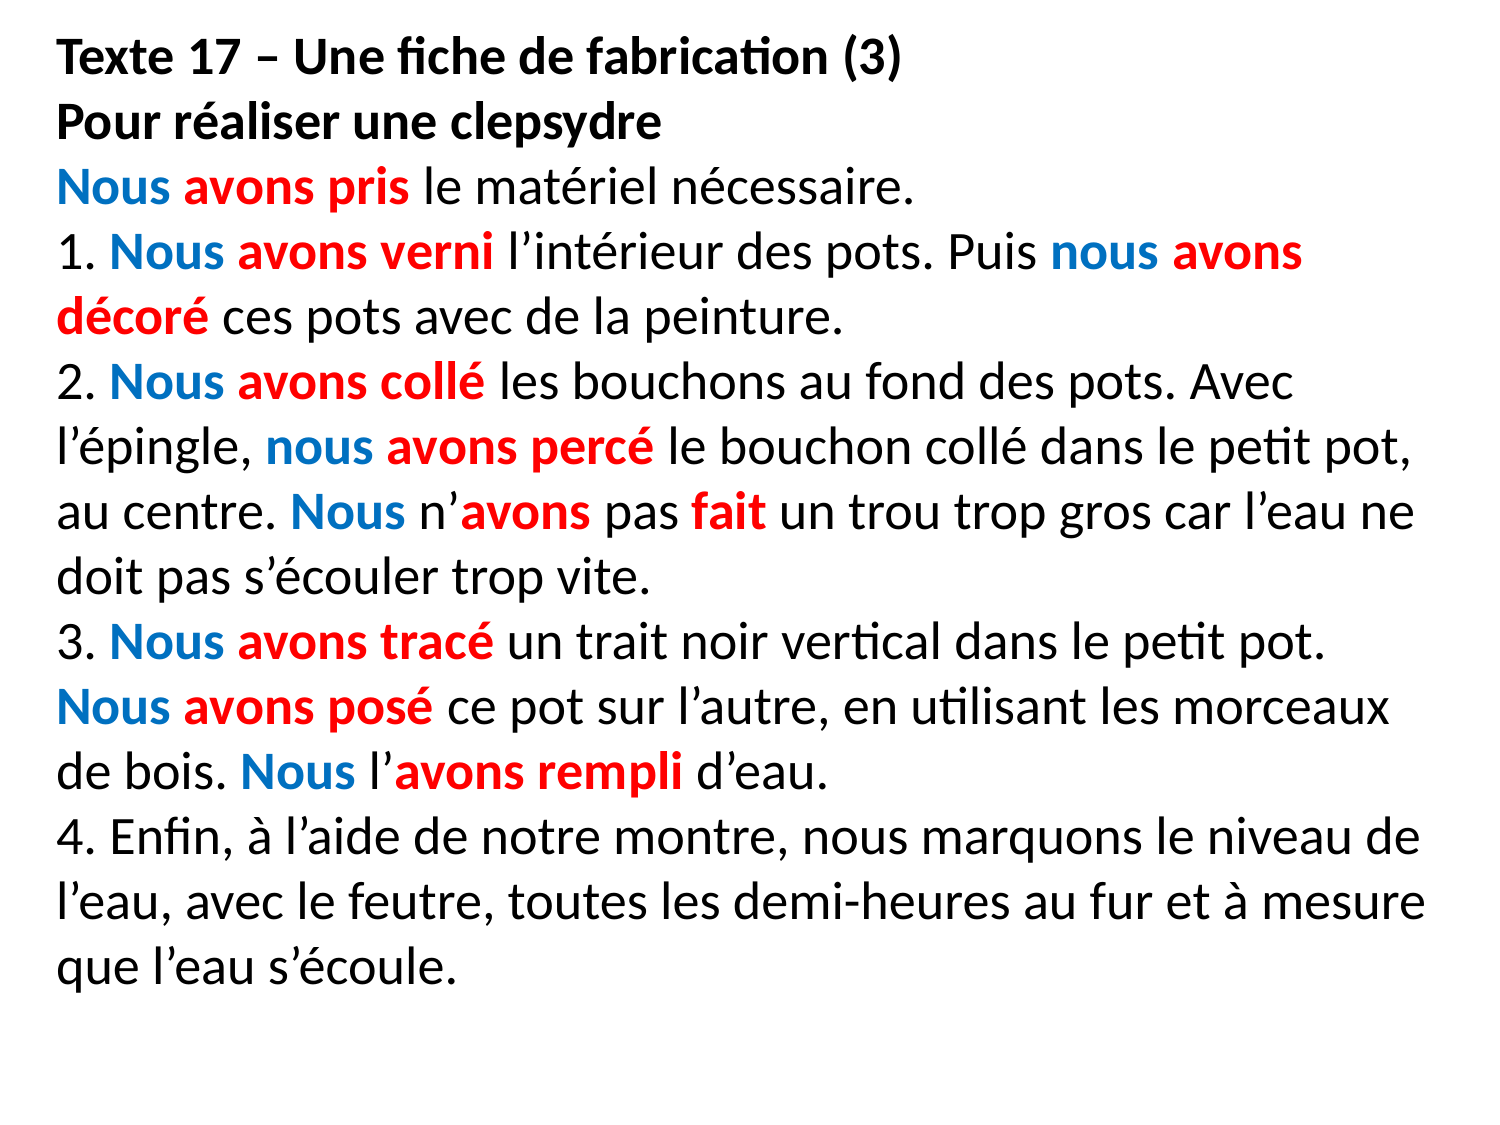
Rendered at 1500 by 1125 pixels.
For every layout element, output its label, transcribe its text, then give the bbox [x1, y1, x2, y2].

text_box Texte 17 – Une fiche de fabrication (3) Pour réaliser une clepsydre Nous avons pris le matériel nécessaire. 1. Nous avons verni l’intérieur des pots. Puis nous avons décoré ces pots avec de la peinture. 2. Nous avons collé les bouchons au fond des pots. Avec l’épingle, nous avons percé le bouchon collé dans le petit pot, au centre. Nous n’avons pas fait un trou trop gros car l’eau ne doit pas s’écouler trop vite. 3. Nous avons tracé un trait noir vertical dans le petit pot. Nous avons posé ce pot sur l’autre, en utilisant les morceaux de bois. Nous l’avons rempli d’eau. 4. Enfin, à l’aide de notre montre, nous marquons le niveau de l’eau, avec le feutre, toutes les demi-heures au fur et à mesure que l’eau s’écoule. [41, 13, 1471, 1003]
